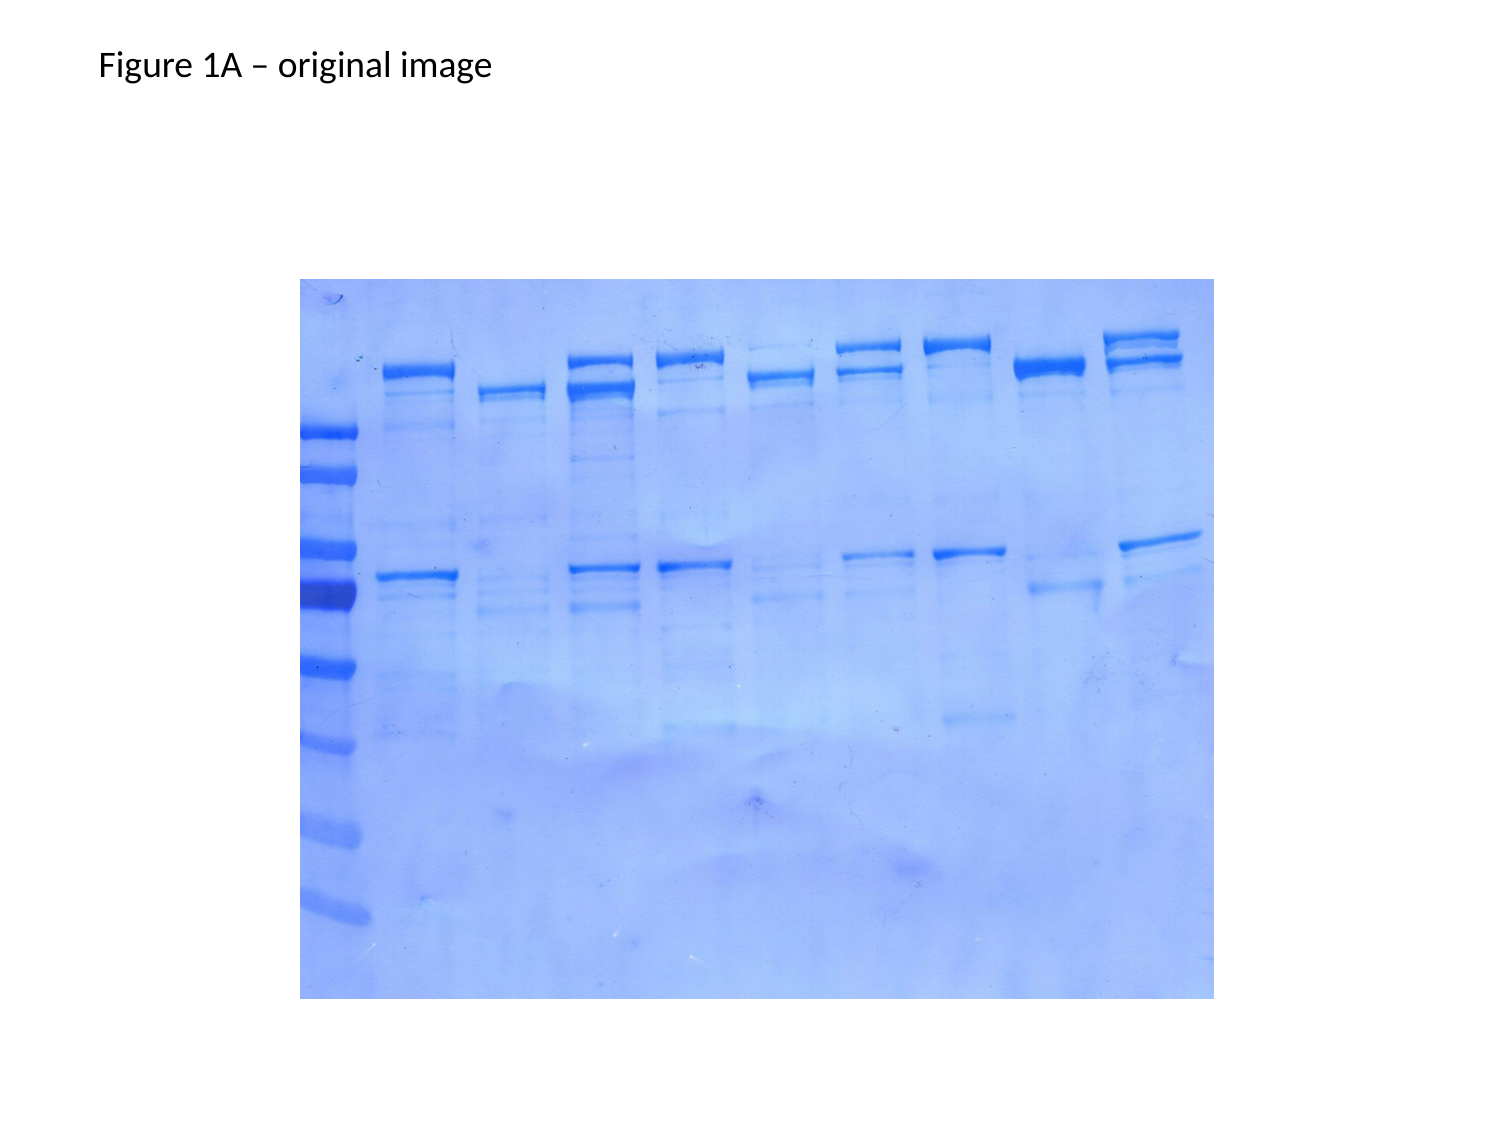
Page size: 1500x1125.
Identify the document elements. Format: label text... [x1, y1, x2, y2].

picture [269, 226, 1381, 1000]
text_box Figure 1A – original image [83, 32, 508, 93]
